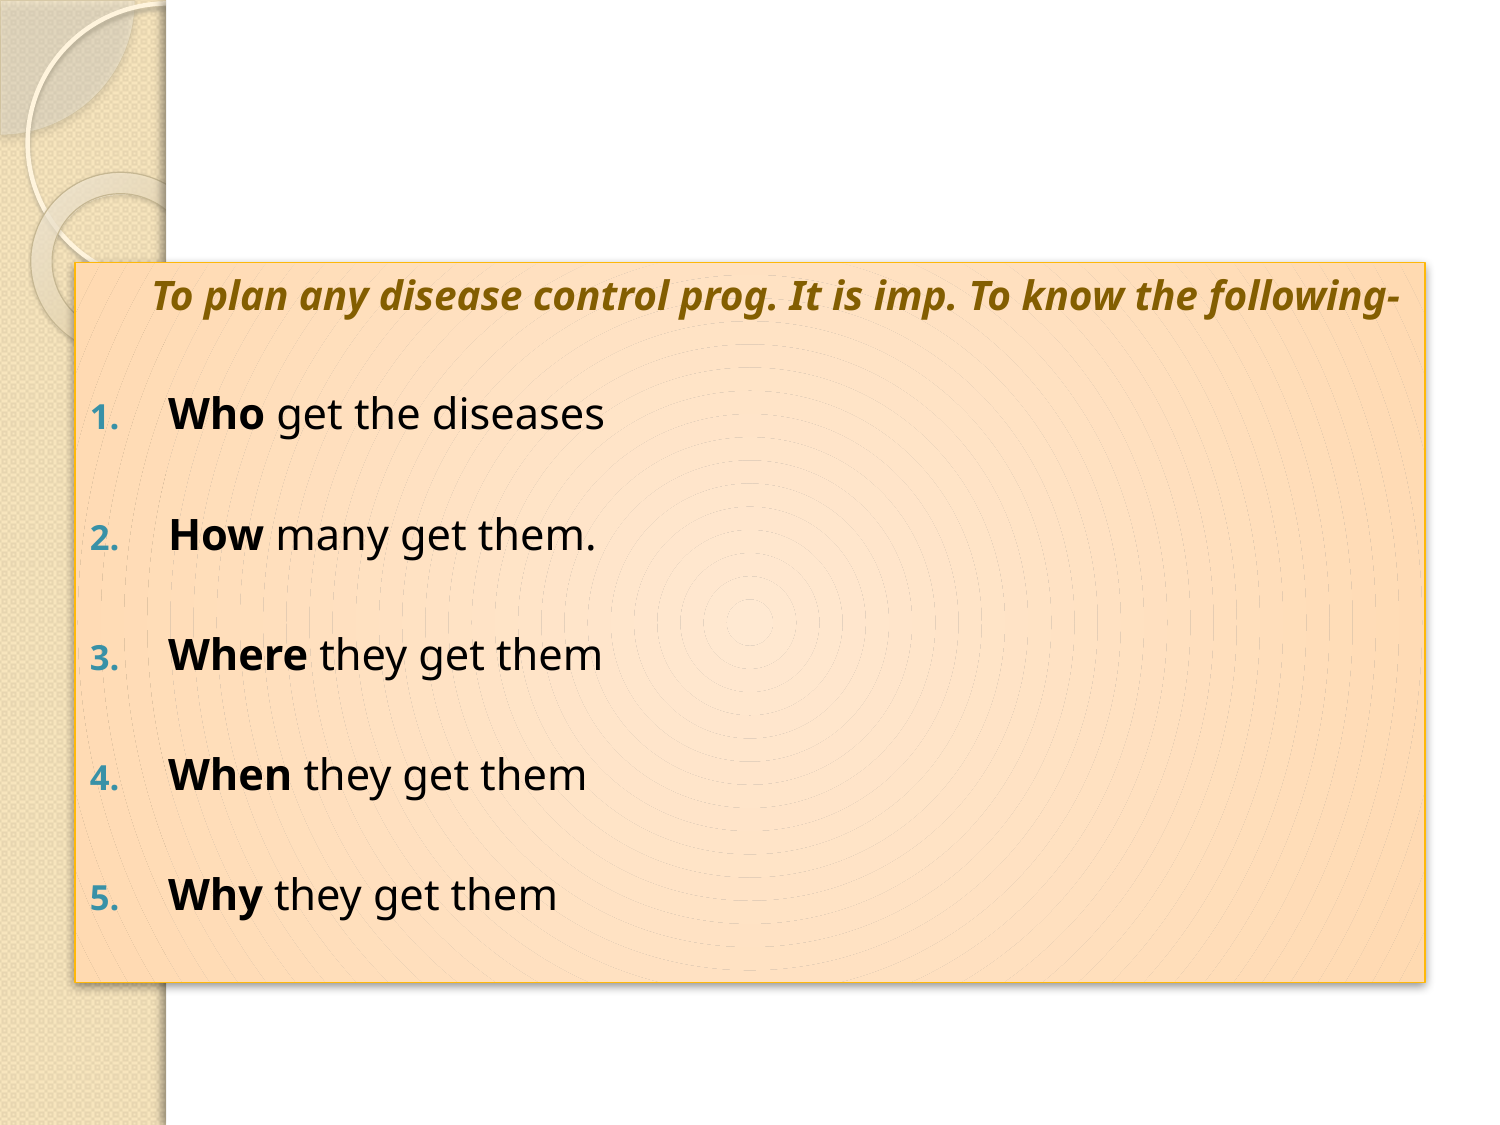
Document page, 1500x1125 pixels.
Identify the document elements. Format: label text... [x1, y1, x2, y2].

list To plan any disease control prog. It is imp. To know the following- Who get the diseases How many get them. Where they get them When they get them Why they get them [74, 262, 1426, 983]
